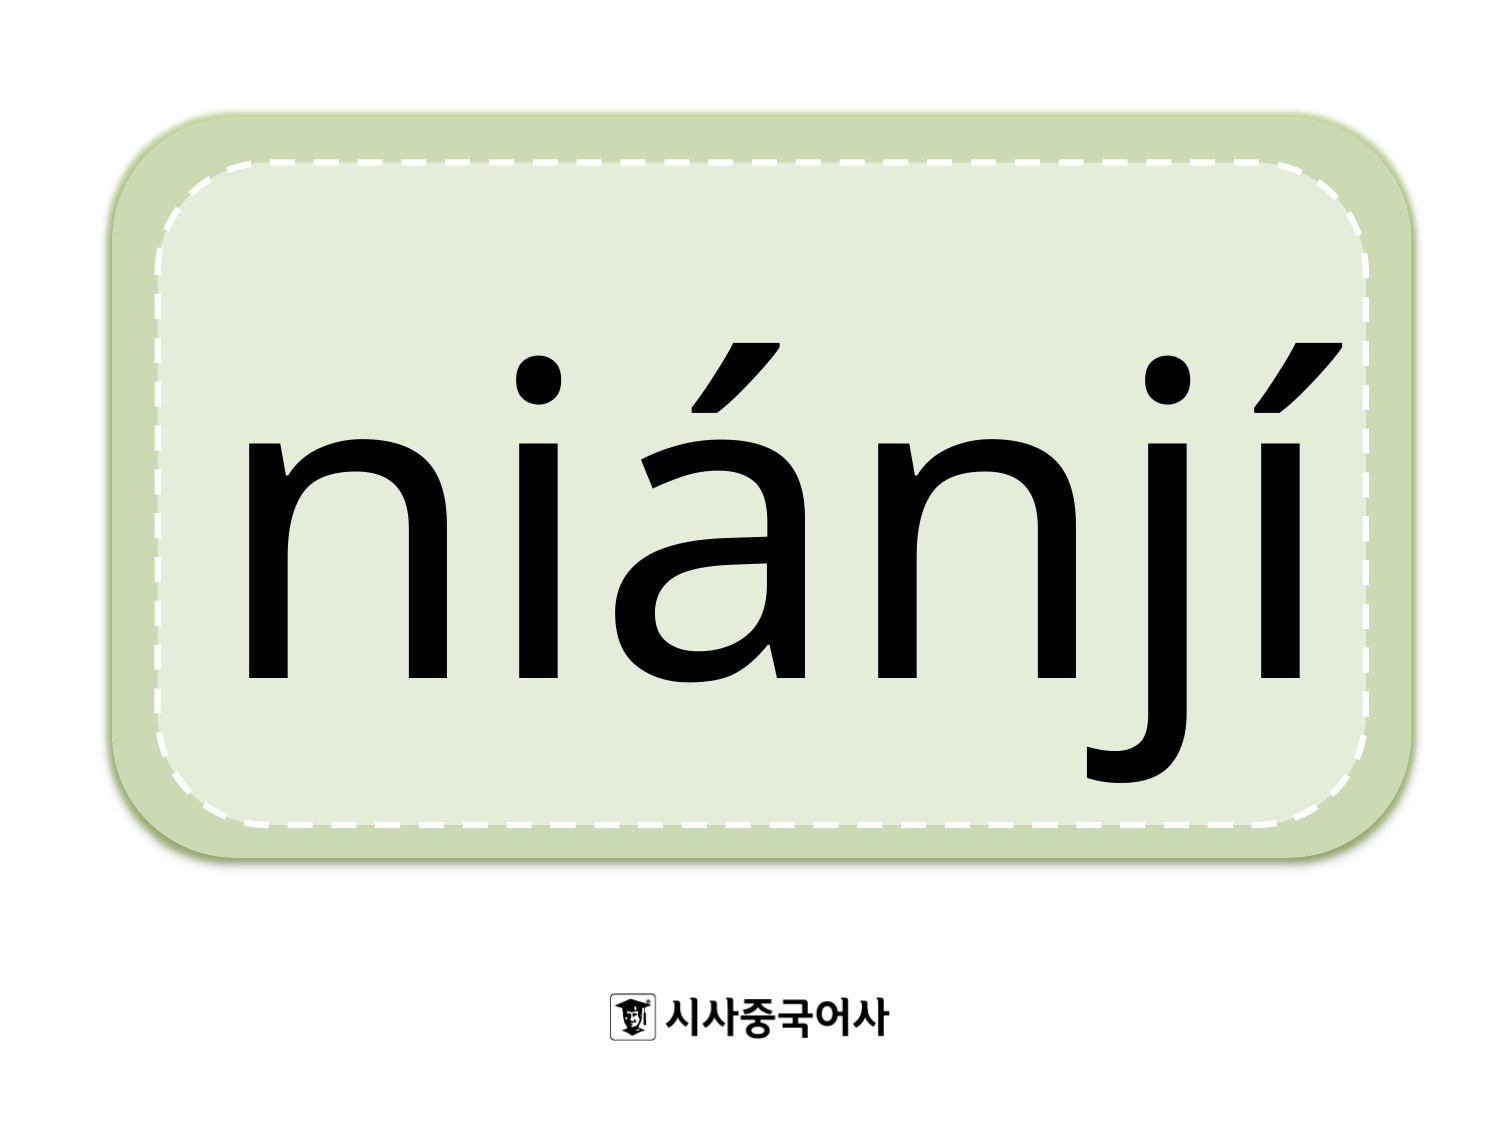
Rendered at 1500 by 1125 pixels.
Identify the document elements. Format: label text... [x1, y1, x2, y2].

text_box niánjí [171, 172, 1380, 836]
text_box [162, 160, 1371, 824]
picture [602, 987, 898, 1047]
